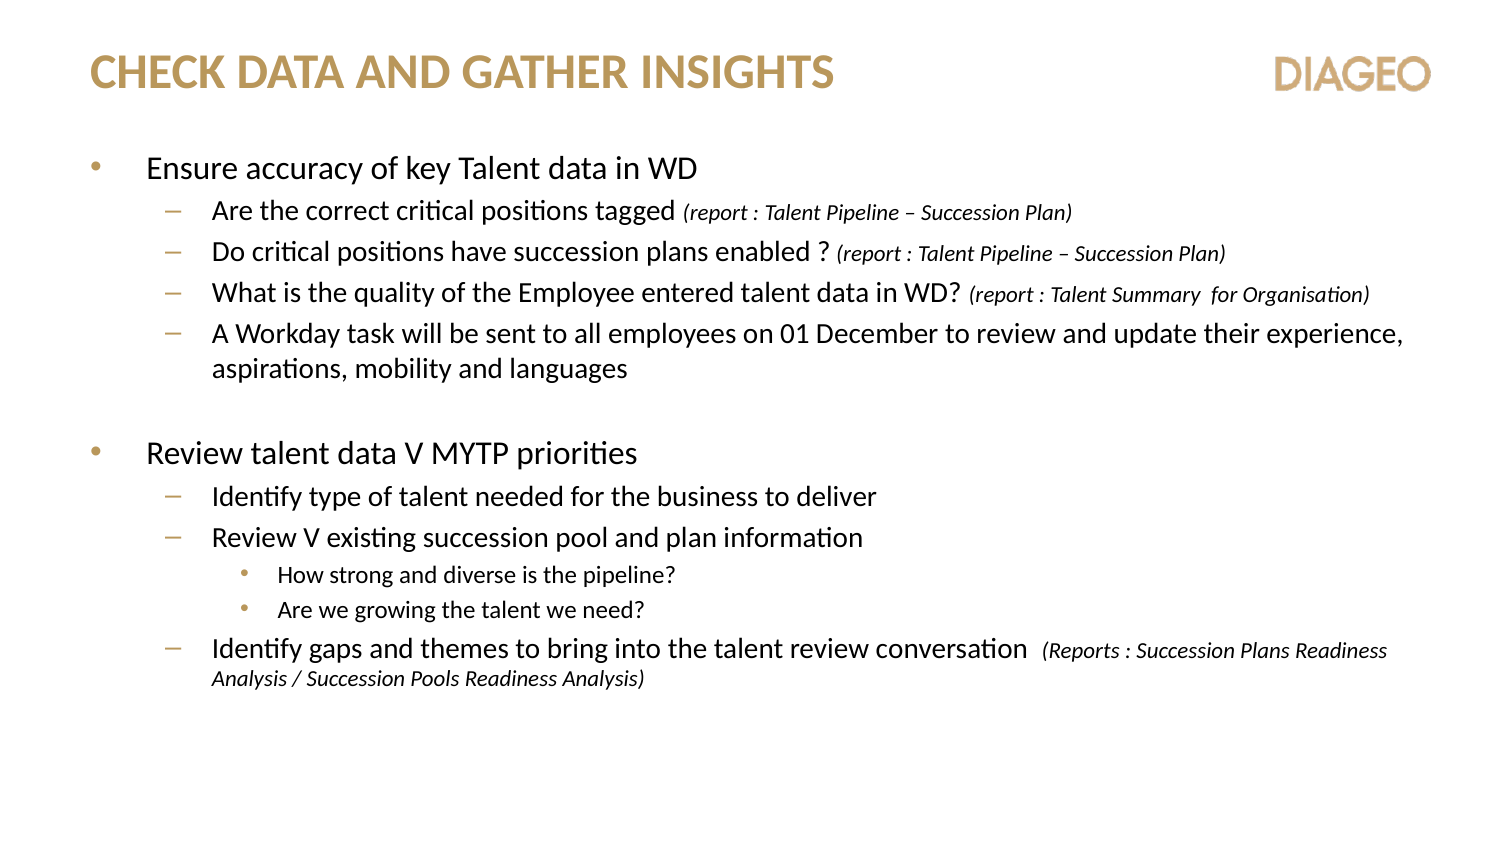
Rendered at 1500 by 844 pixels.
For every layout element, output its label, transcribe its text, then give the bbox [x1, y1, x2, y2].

picture [1274, 56, 1487, 99]
title Check data and gather insights [75, 0, 1247, 138]
list Ensure accuracy of key Talent data in WD Are the correct critical positions tagged (report : Talent Pipeline – Succession Plan) Do critical positions have succession plans enabled ? (report : Talent Pipeline – Succession Plan) What is the quality of the Employee entered talent data in WD? (report : Talent Summary for Organisation) A Workday task will be sent to all employees on 01 December to review and update their experience, aspirations, mobility and languages Review talent data V MYTP priorities Identify type of talent needed for the business to deliver Review V existing succession pool and plan information How strong and diverse is the pipeline? Are we growing the talent we need? Identify gaps and themes to bring into the talent review conversation (Reports : Succession Plans Readiness Analysis / Succession Pools Readiness Analysis) [75, 138, 1425, 696]
